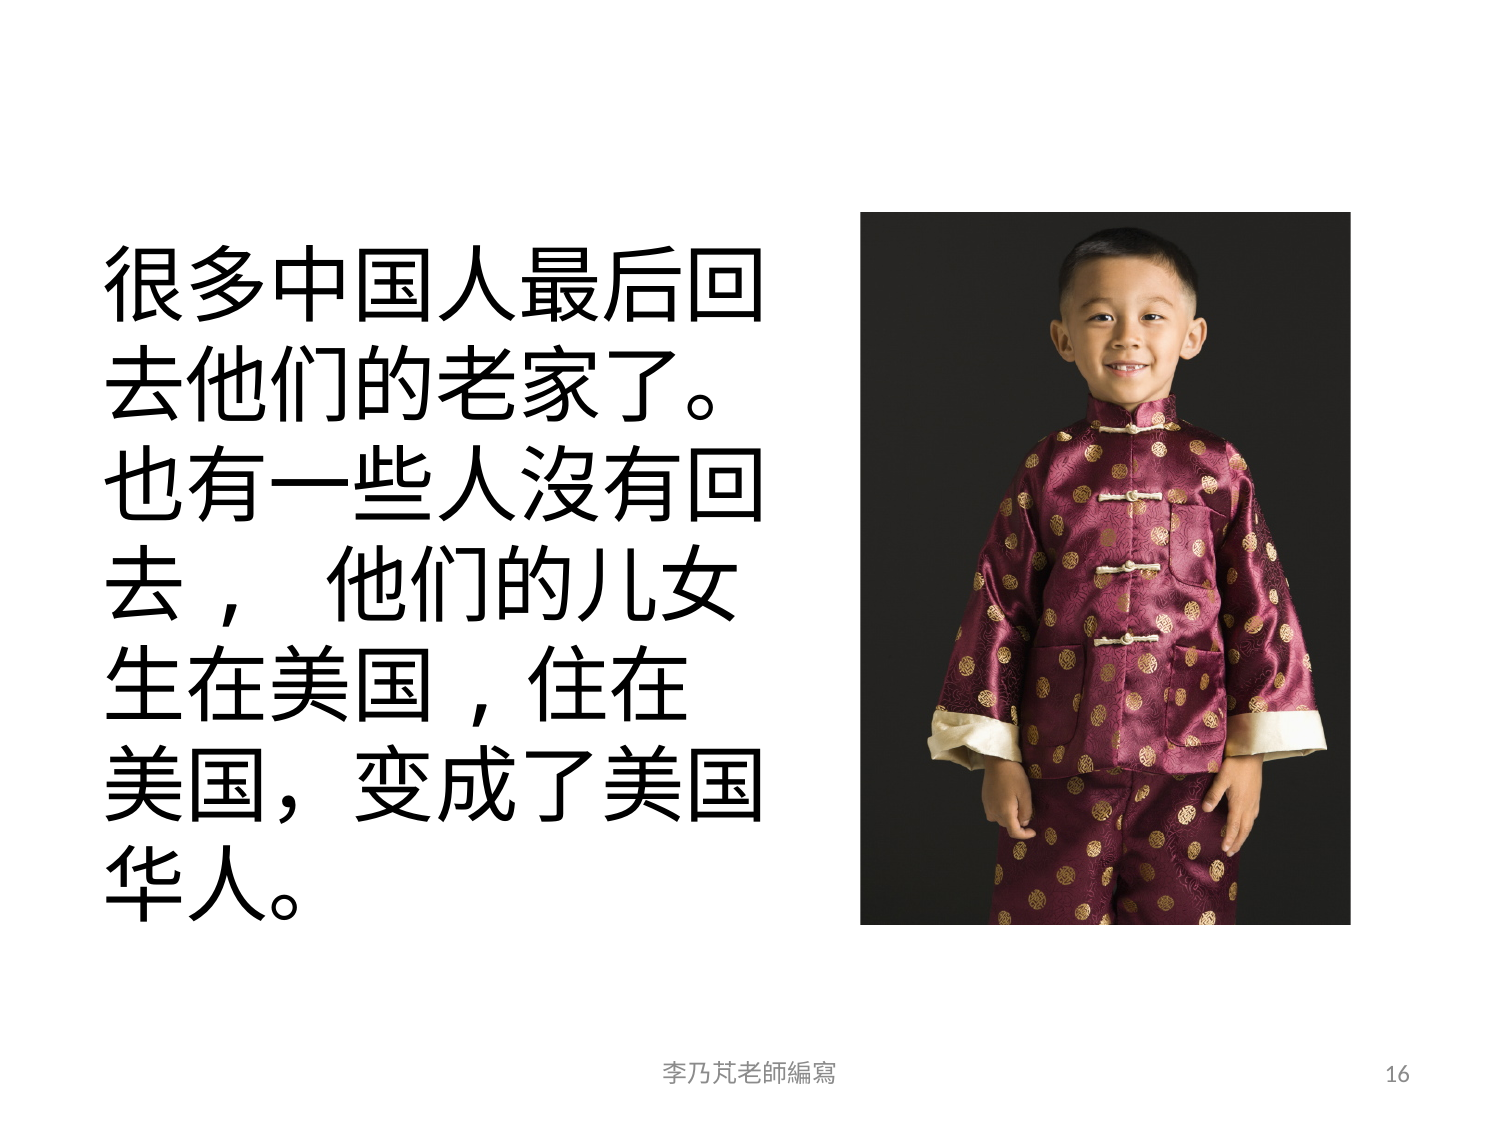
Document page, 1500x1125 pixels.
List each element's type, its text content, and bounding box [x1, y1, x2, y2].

slide_number 16 [1074, 1042, 1425, 1103]
text_box 很多中国人最后回去他们的老家了。 也有一些人沒有回去, 他们的儿女生在美国,住在美国，变成了美国华人。 [87, 224, 788, 940]
footer 李乃芃老師編寫 [512, 1042, 988, 1103]
picture [859, 212, 1351, 926]
